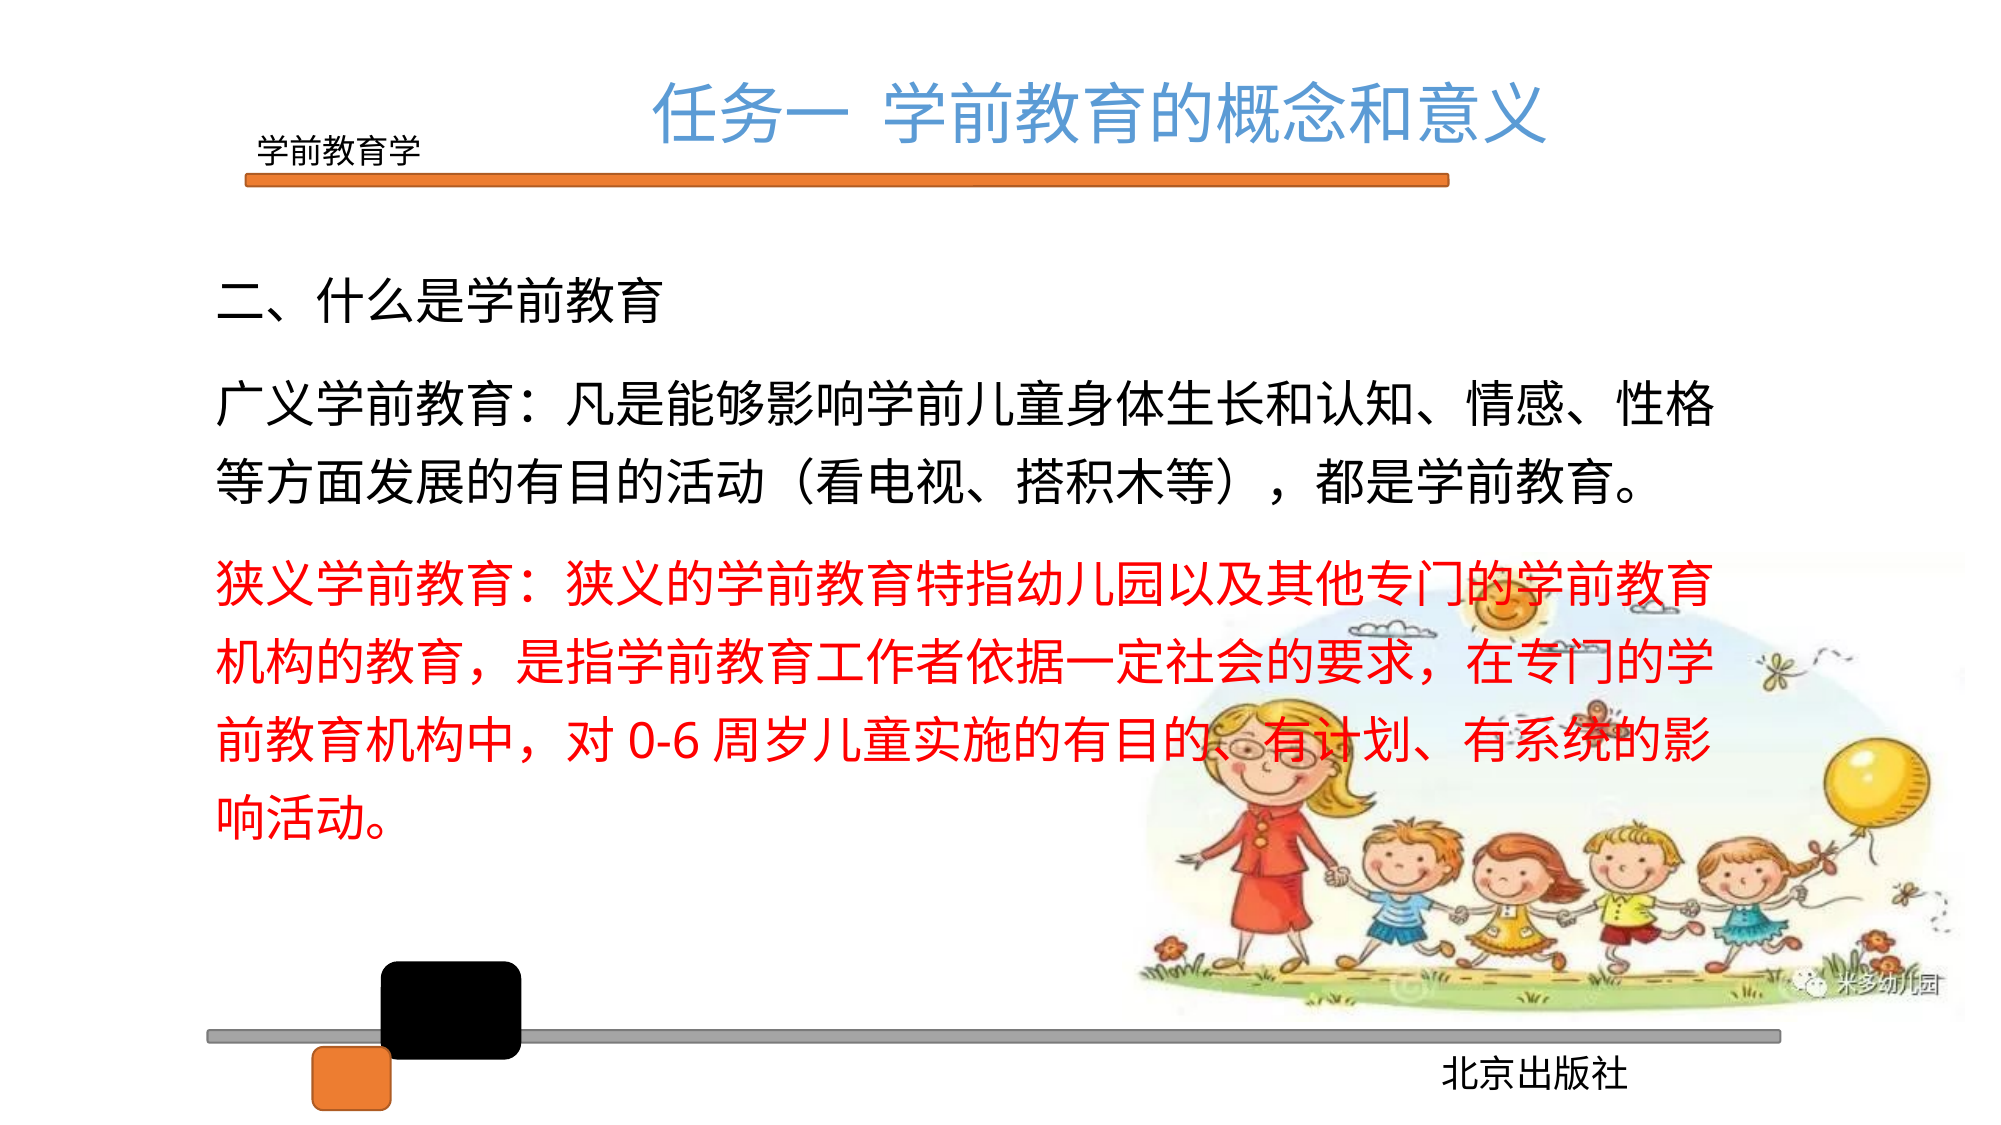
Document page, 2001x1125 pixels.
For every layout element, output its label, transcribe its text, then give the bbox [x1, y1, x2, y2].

picture [1122, 552, 1965, 1022]
text_box 任务一 学前教育的概念和意义 [636, 64, 1565, 160]
text_box 二、什么是学前教育 广义学前教育：凡是能够影响学前儿童身体生长和认知、情感、性格等方面发展的有目的活动（看电视、搭积木等），都是学前教育。 狭义学前教育：狭义的学前教育特指幼儿园以及其他专门的学前教育机构的教育，是指学前教育工作者依据一定社会的要求，在专门的学前教育机构中，对0-6周岁儿童实施的有目的、有计划、有系统的影响活动。 [200, 243, 1757, 1060]
